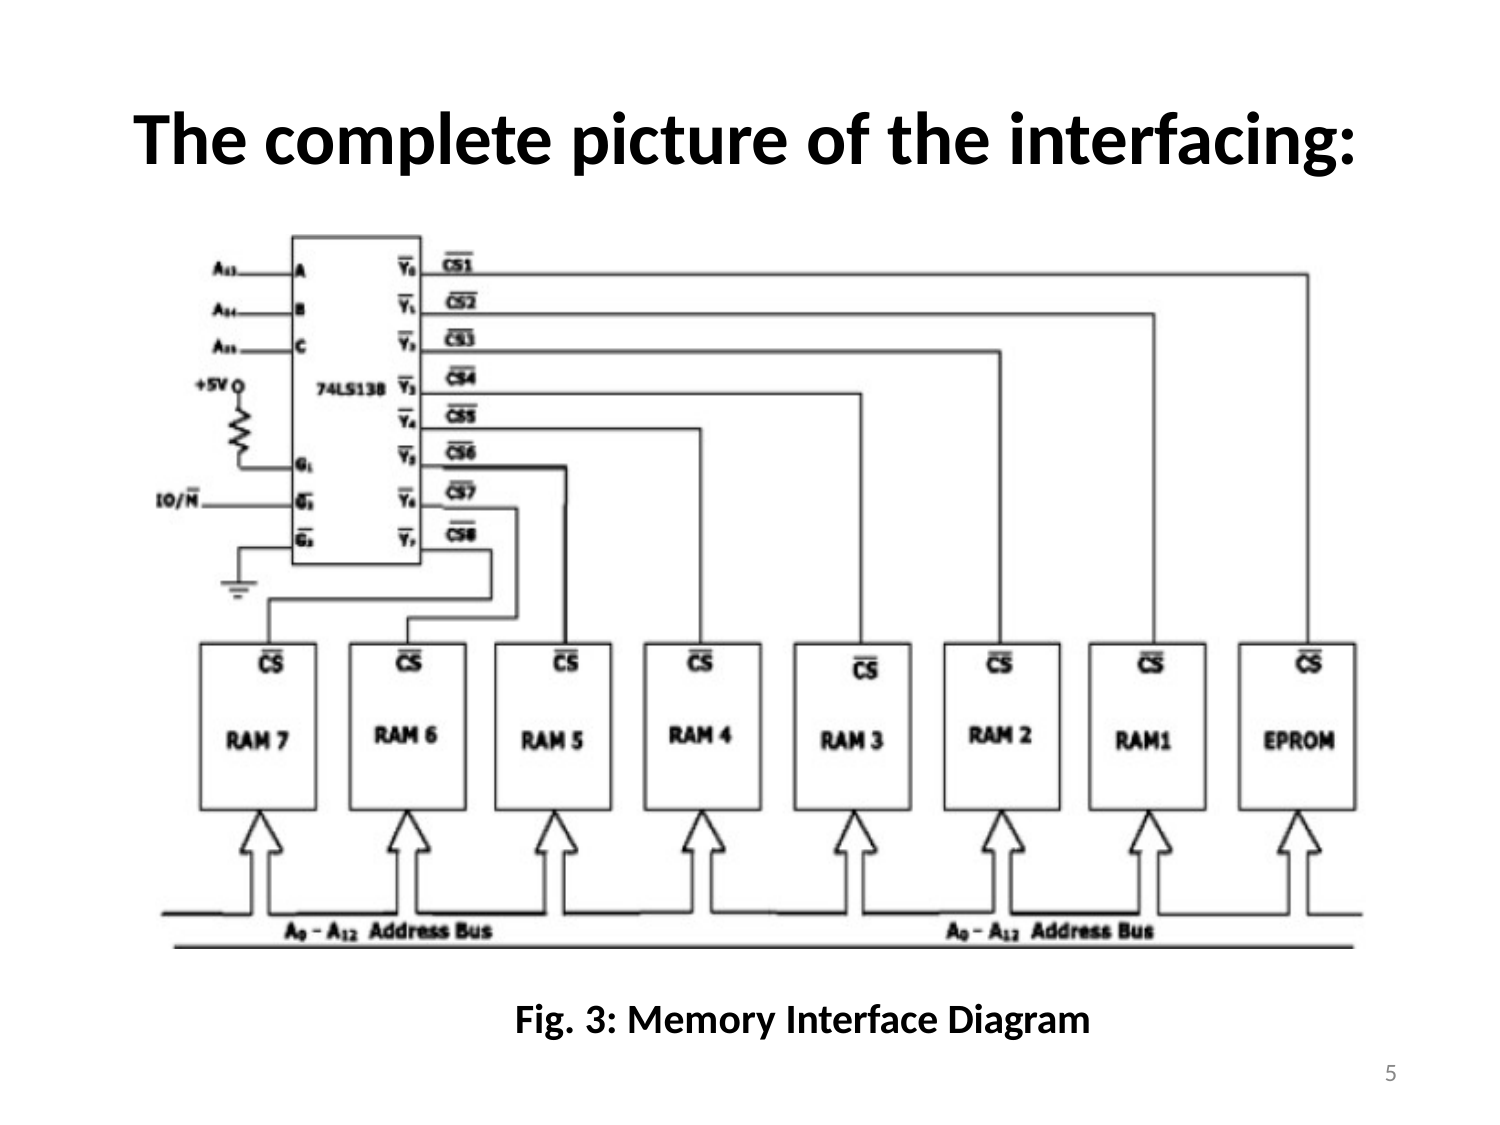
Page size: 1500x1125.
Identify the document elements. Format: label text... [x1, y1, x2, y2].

text_box [155, 234, 1366, 949]
text_box Fig. 3: Memory Interface Diagram [513, 990, 1096, 1043]
title The complete picture of the interfacing: [131, 87, 1369, 277]
slide_number 10 [1380, 1060, 1415, 1125]
